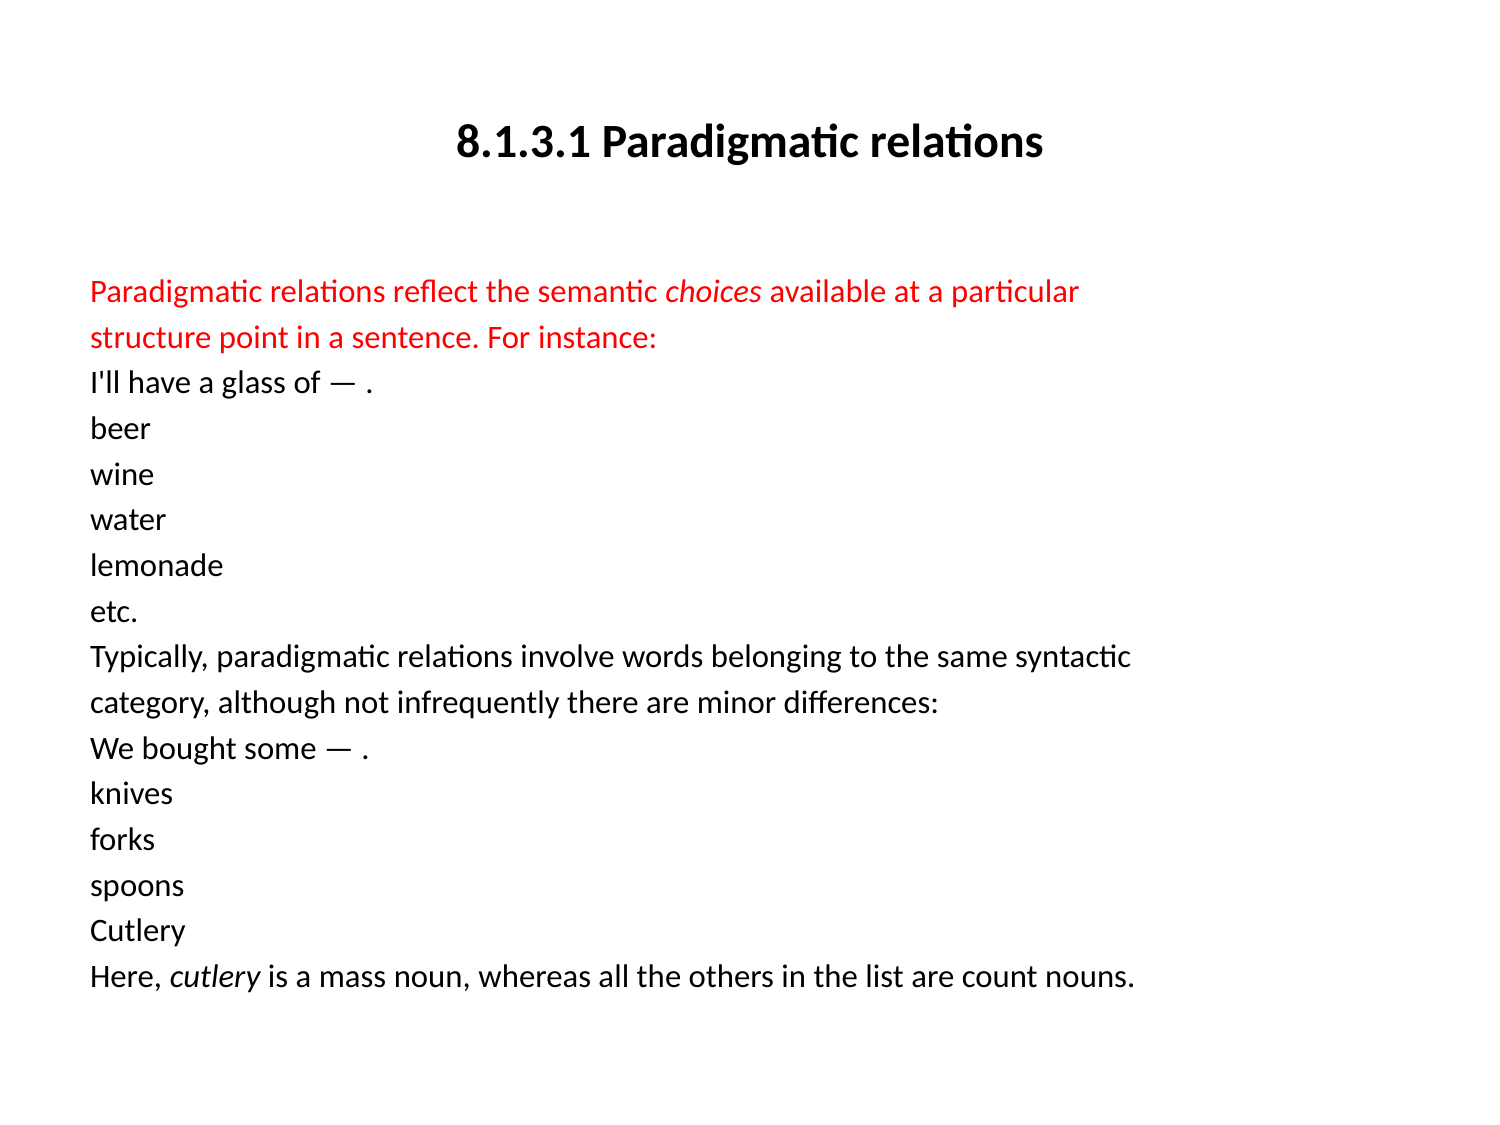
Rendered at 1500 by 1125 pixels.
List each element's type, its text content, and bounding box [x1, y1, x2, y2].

title 8.1.3.1 Paradigmatic relations [75, 45, 1425, 233]
list Paradigmatic relations reflect the semantic choices available at a particular structure point in a sentence. For instance: I'll have a glass of — . beer wine water lemonade etc. Typically, paradigmatic relations involve words belonging to the same syntactic category, although not infrequently there are minor differences: We bought some — . knives forks spoons Cutlery Here, cutlery is a mass noun, whereas all the others in the list are count nouns. [75, 262, 1425, 1005]
